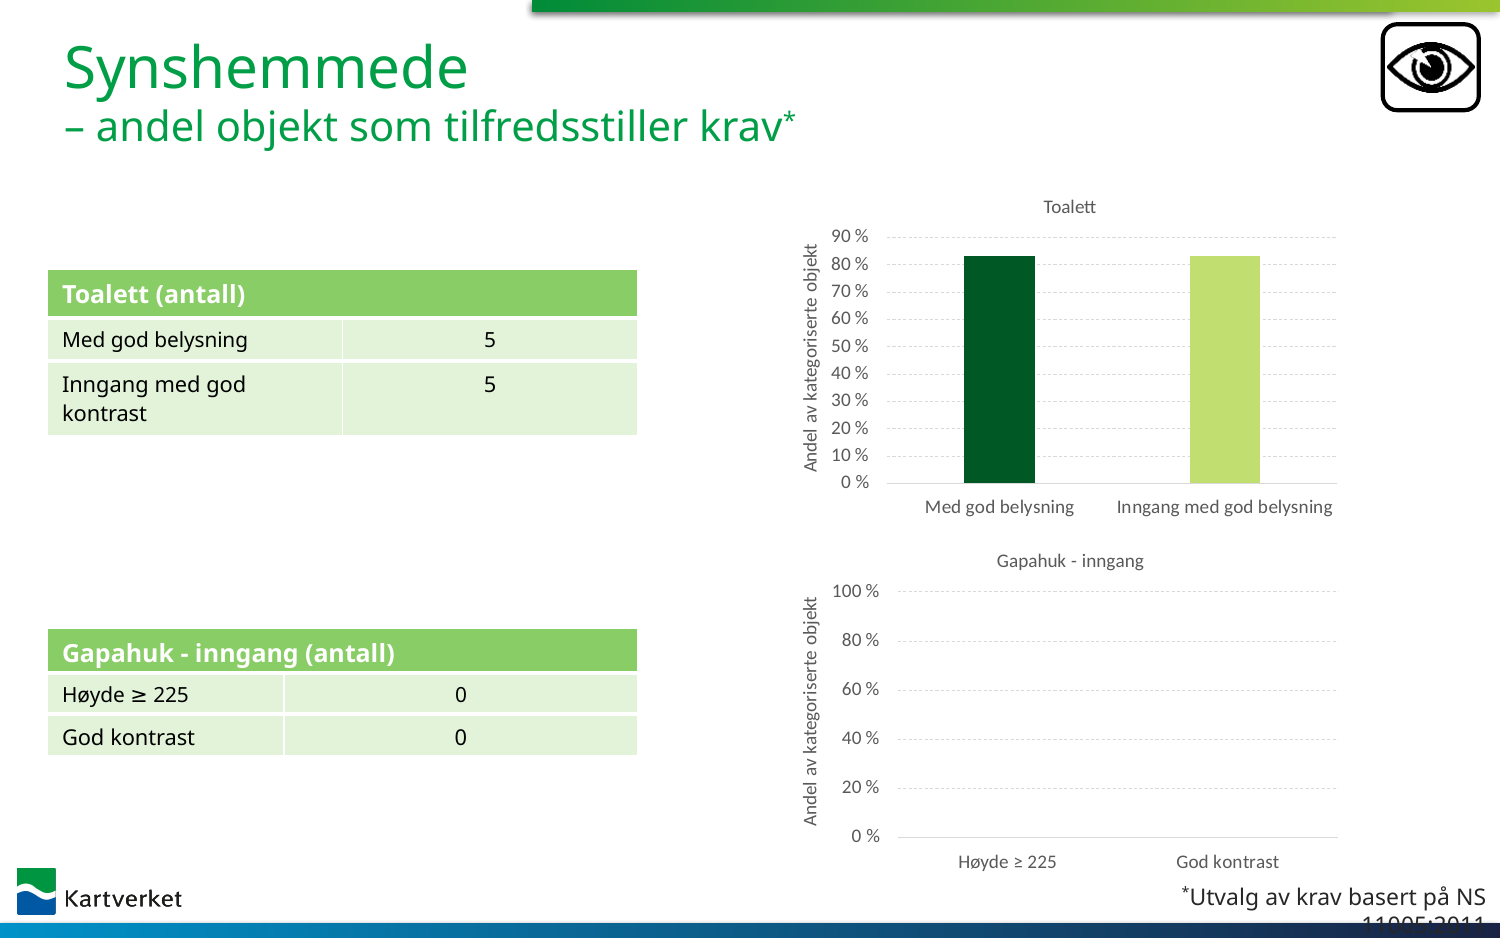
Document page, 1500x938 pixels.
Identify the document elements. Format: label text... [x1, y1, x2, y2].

text_box Synshemmede – andel objekt som tilfredsstiller krav* [49, 24, 1431, 158]
text_box *Utvalg av krav basert på NS 11005:2011 [1068, 873, 1500, 938]
table_cell Høyde ≥ 225 [48, 675, 283, 712]
table_cell Med god belysning [48, 320, 342, 359]
table_cell 5 [343, 363, 637, 435]
picture [791, 187, 1348, 526]
table_cell God kontrast [48, 716, 283, 755]
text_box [1382, 24, 1480, 111]
table_cell Inngang med god kontrast [48, 363, 342, 435]
table_header Toalett (antall) [48, 270, 637, 316]
table_header Gapahuk - inngang (antall) [48, 629, 637, 671]
table_cell 0 [285, 675, 637, 712]
picture [791, 541, 1349, 880]
table_cell 0 [285, 716, 637, 755]
table_cell 5 [343, 320, 637, 359]
